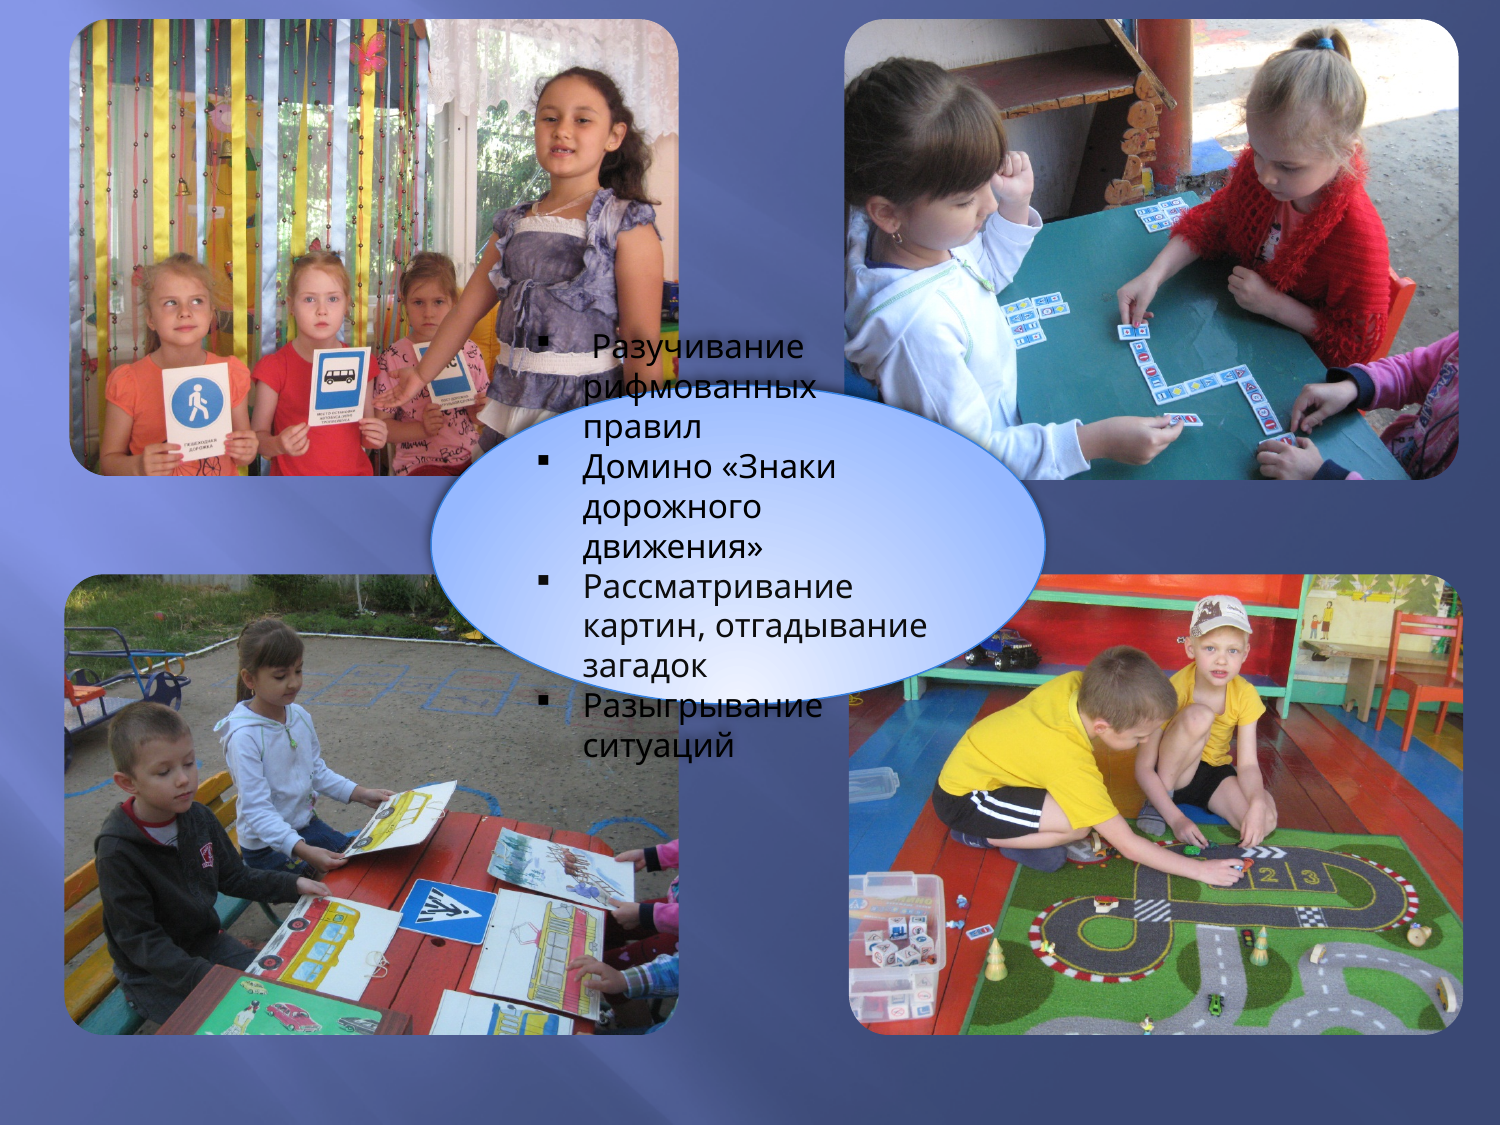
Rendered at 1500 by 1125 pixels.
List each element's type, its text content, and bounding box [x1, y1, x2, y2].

picture [69, 18, 679, 477]
picture [844, 18, 1459, 481]
picture [64, 574, 679, 1036]
picture [848, 574, 1464, 1036]
text_box Разучивание рифмованных правил Домино «Знаки дорожного движения» Рассматривание картин, отгадывание загадок Разыгрывание ситуаций [430, 384, 1047, 706]
